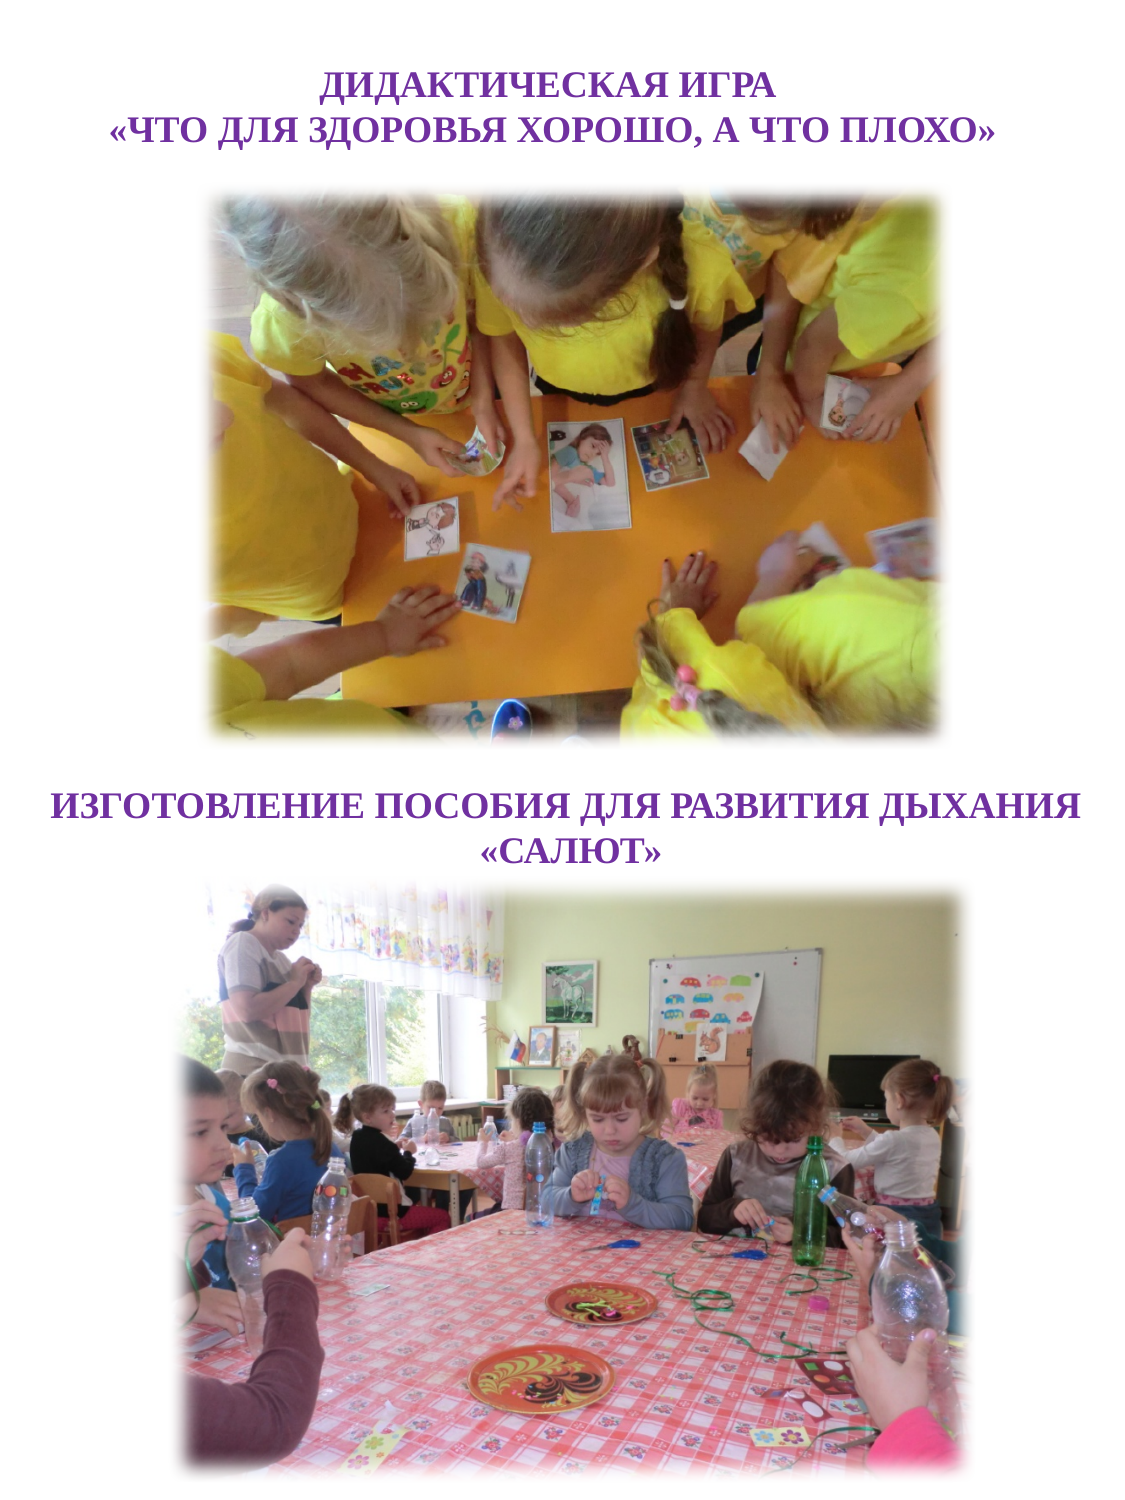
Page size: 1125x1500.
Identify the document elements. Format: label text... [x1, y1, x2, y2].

picture [196, 182, 953, 751]
picture [168, 876, 977, 1483]
text_box ДИДАКТИЧЕСКАЯ ИГРА «ЧТО ДЛЯ ЗДОРОВЬЯ ХОРОШО, А ЧТО ПЛОХО» [93, 53, 1012, 158]
text_box ИЗГОТОВЛЕНИЕ ПОСОБИЯ ДЛЯ РАЗВИТИЯ ДЫХАНИЯ «САЛЮТ» [35, 773, 1107, 879]
